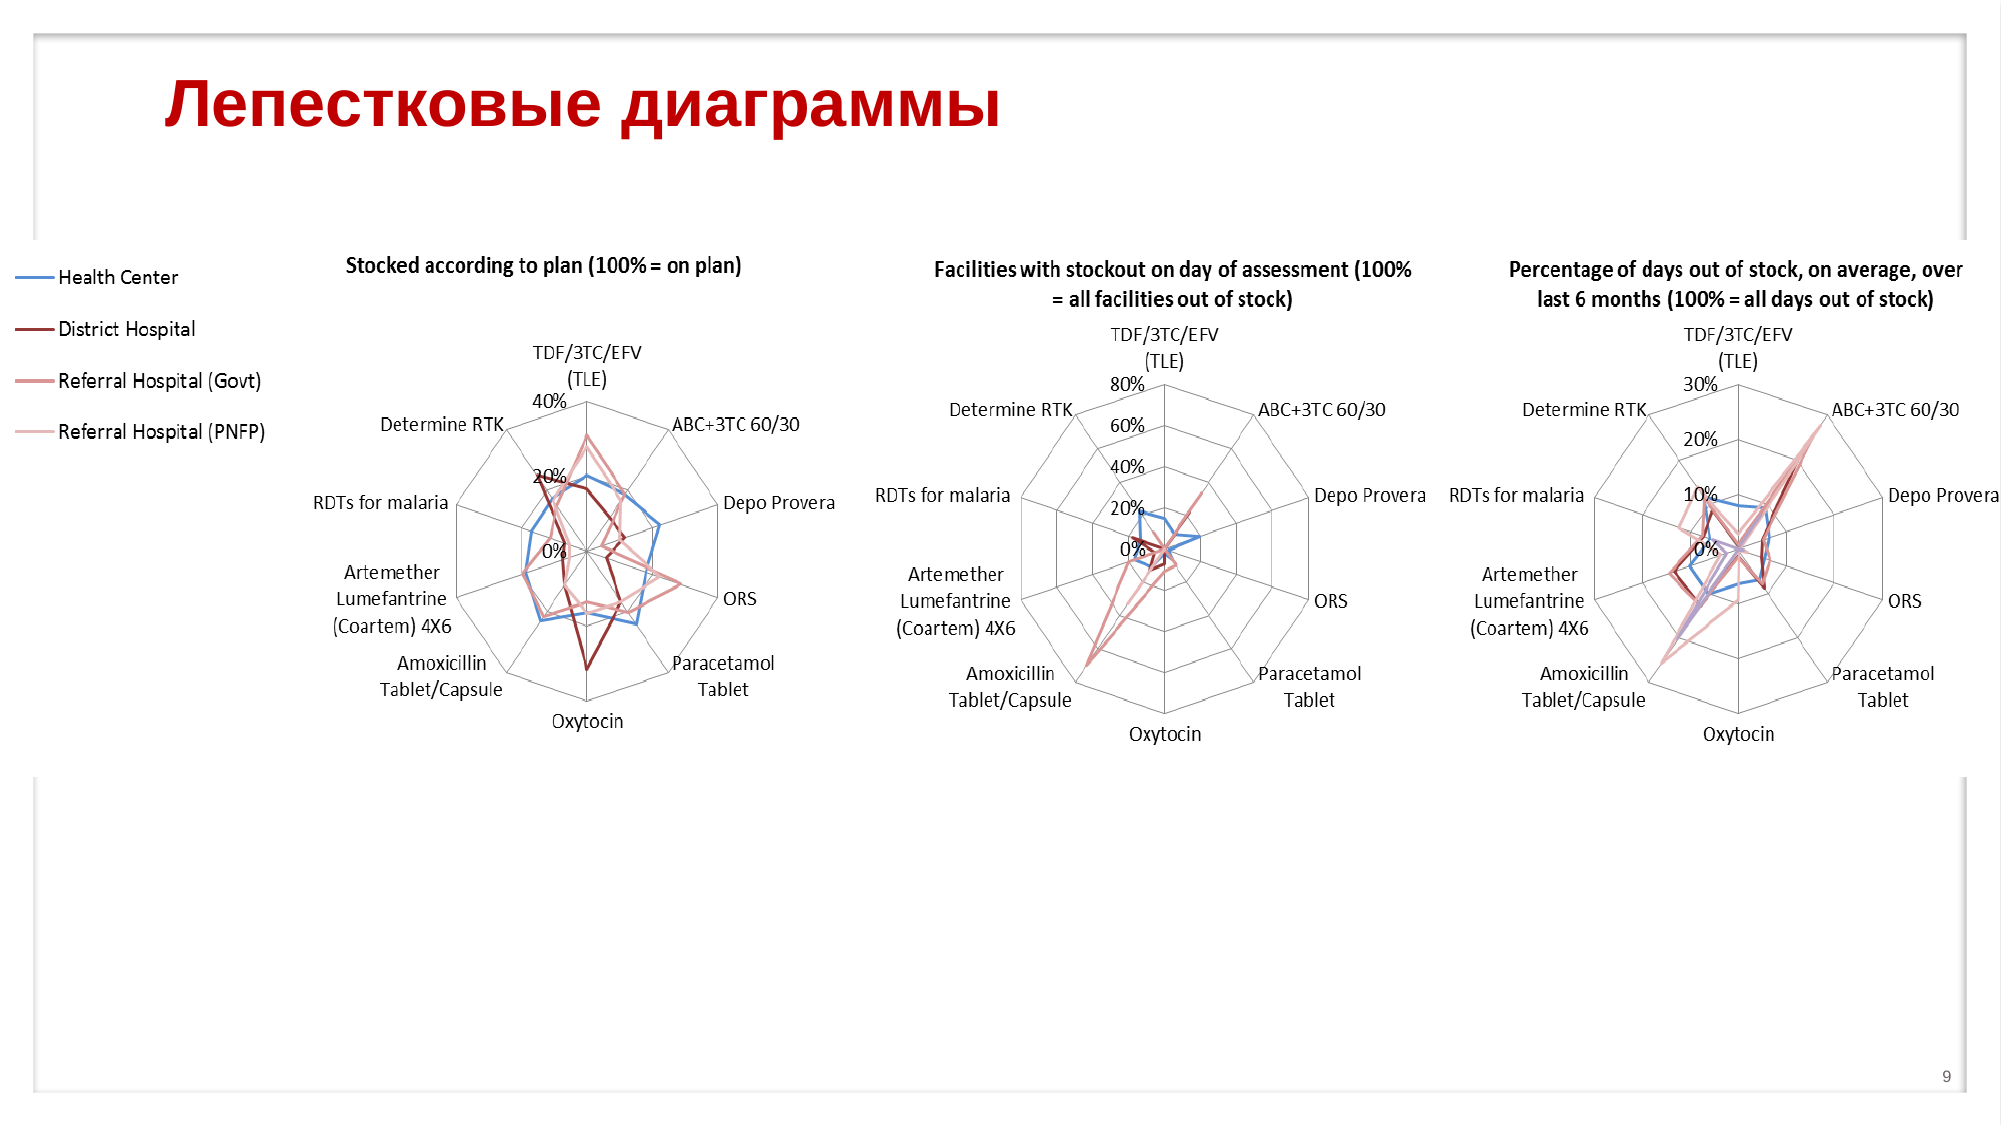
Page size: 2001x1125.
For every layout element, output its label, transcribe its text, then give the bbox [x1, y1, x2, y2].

slide_number 9 [1500, 1058, 1967, 1094]
title Лепестковые диаграммы [150, 51, 1851, 147]
picture [14, 239, 2000, 777]
